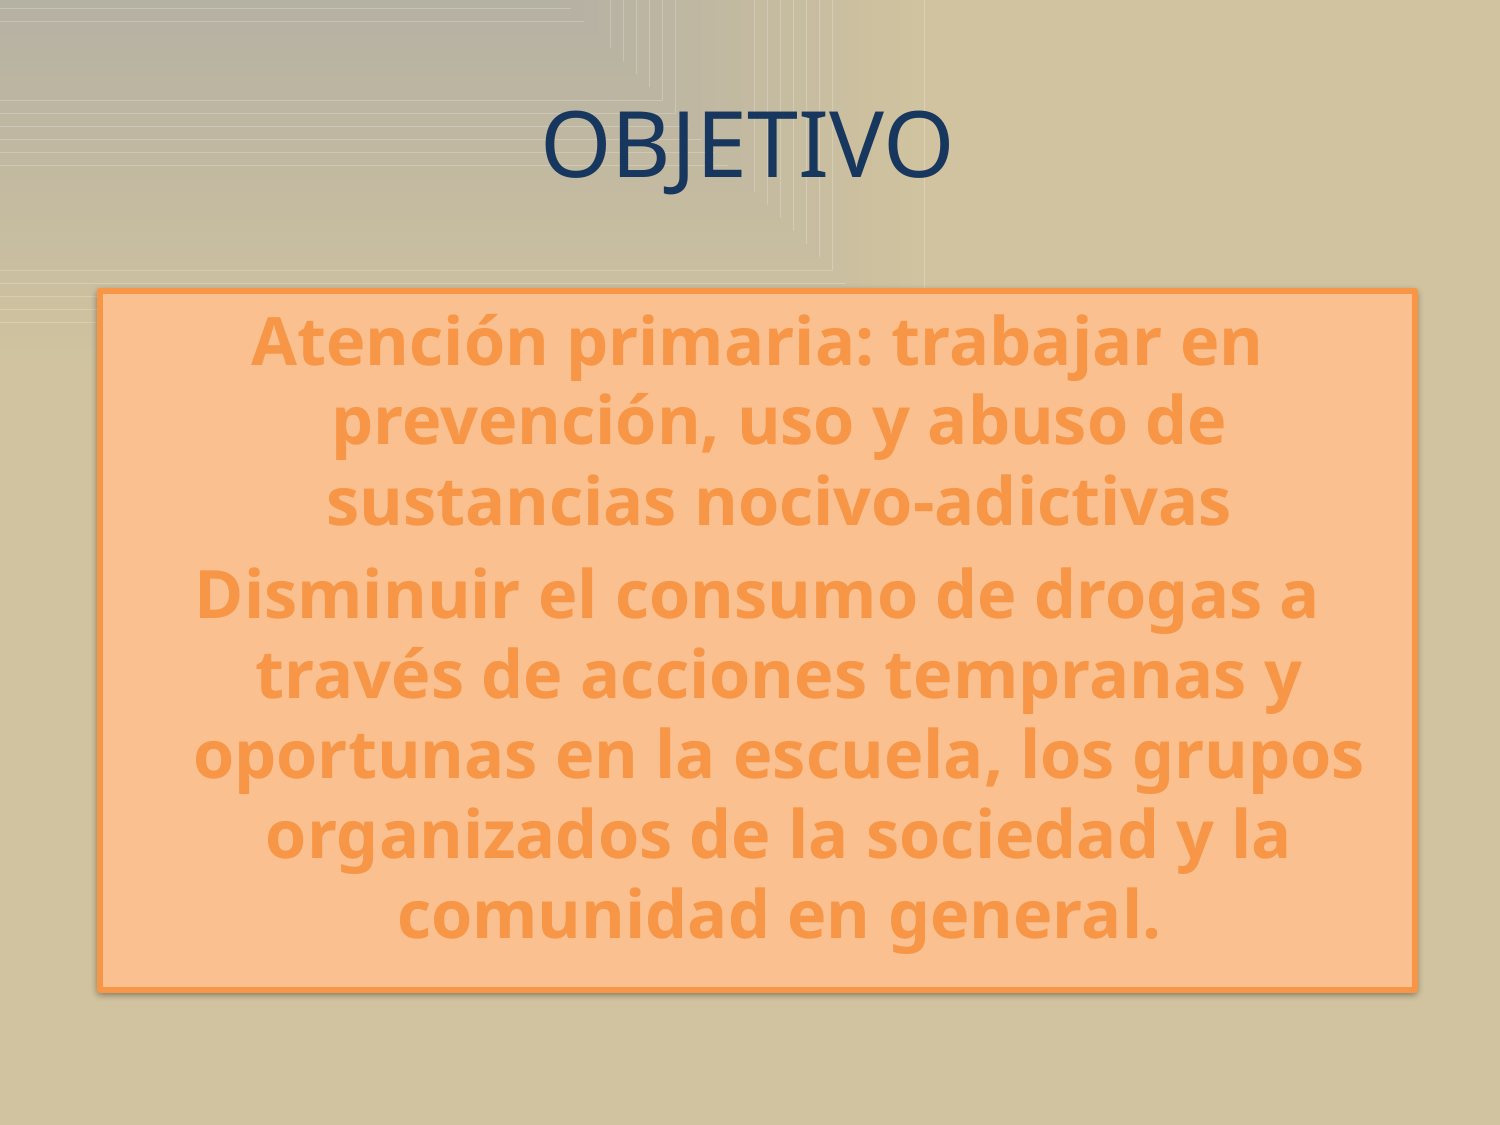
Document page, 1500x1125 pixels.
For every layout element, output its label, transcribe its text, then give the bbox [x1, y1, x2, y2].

title OBJETIVO [64, 54, 1408, 228]
list Atención primaria: trabajar en prevención, uso y abuso de sustancias nocivo-adictivas Disminuir el consumo de drogas a través de acciones tempranas y oportunas en la escuela, los grupos organizados de la sociedad y la comunidad en general. [100, 290, 1416, 990]
